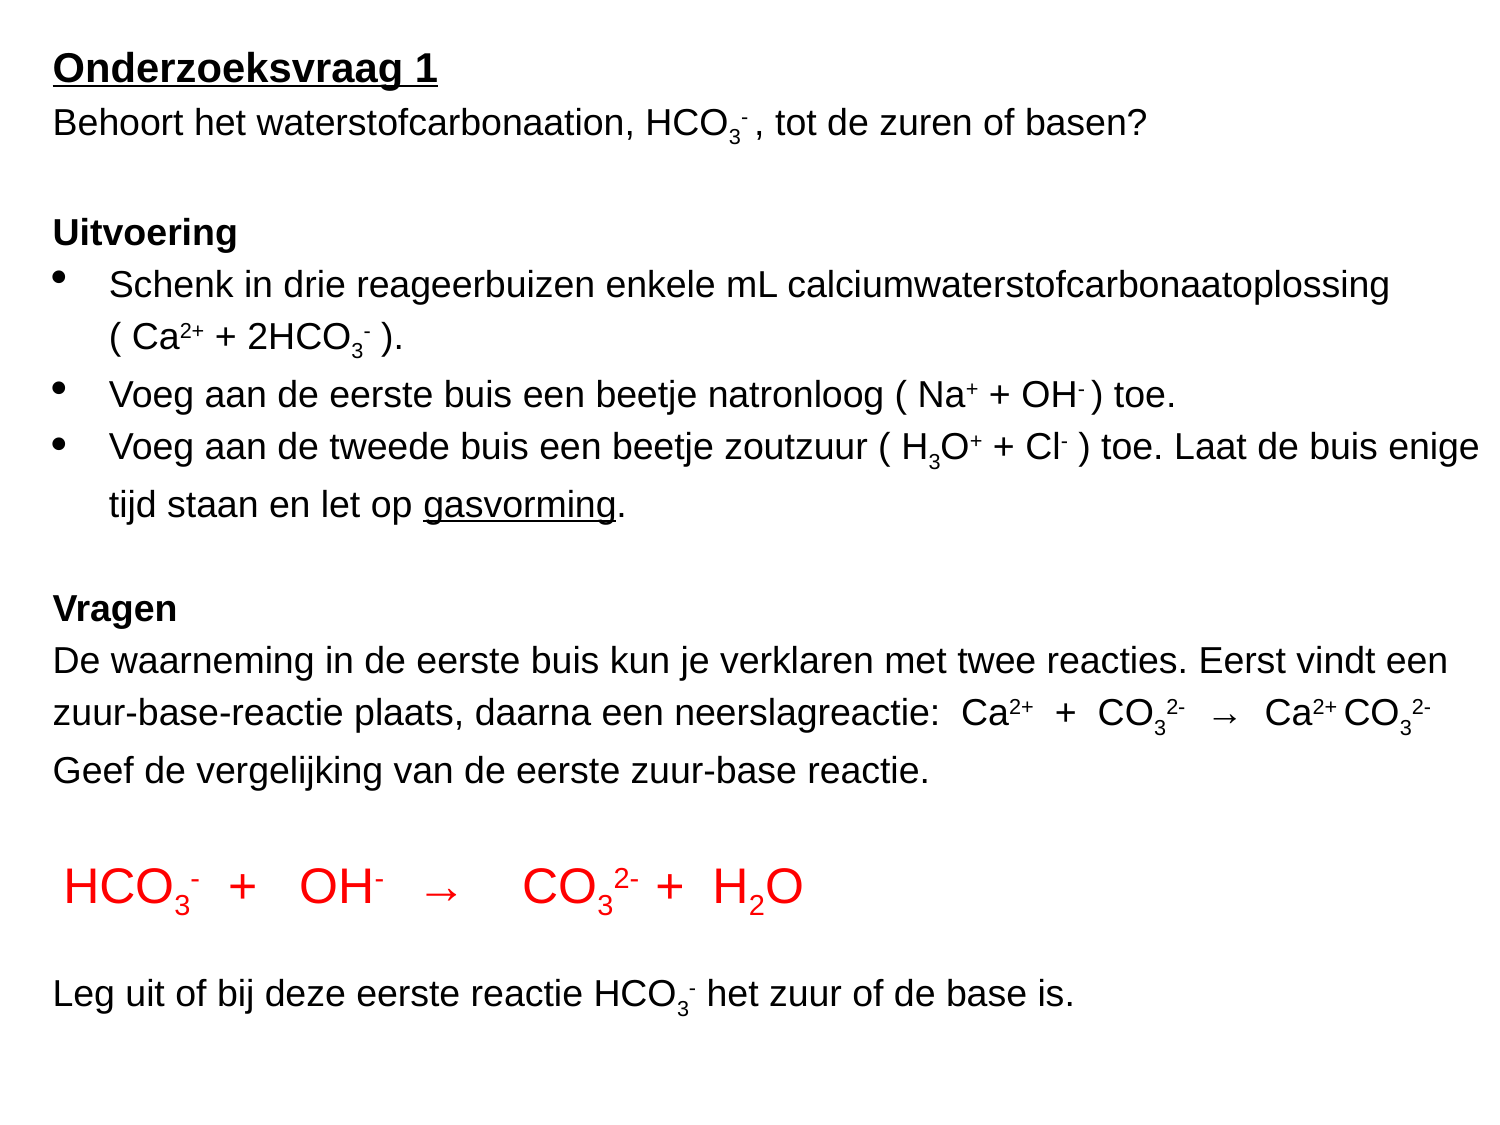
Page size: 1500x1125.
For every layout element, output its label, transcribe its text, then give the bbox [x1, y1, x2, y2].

text_box Onderzoeksvraag 1 Behoort het waterstofcarbonaation, HCO3- , tot de zuren of basen? Uitvoering Schenk in drie reageerbuizen enkele mL calciumwaterstofcarbonaatoplossing ( Ca2+ + 2HCO3- ). Voeg aan de eerste buis een beetje natronloog ( Na+ + OH- ) toe. Voeg aan de tweede buis een beetje zoutzuur ( H3O+ + Cl- ) toe. Laat de buis enige tijd staan en let op gasvorming. Vragen De waarneming in de eerste buis kun je verklaren met twee reacties. Eerst vindt een zuur-base-reactie plaats, daarna een neerslagreactie: Ca2+ + CO32- → Ca2+ CO32- Geef de vergelijking van de eerste zuur-base reactie. HCO3- + OH- → CO32- + H2O Leg uit of bij deze eerste reactie HCO3- het zuur of de base is. [37, 25, 1500, 1080]
